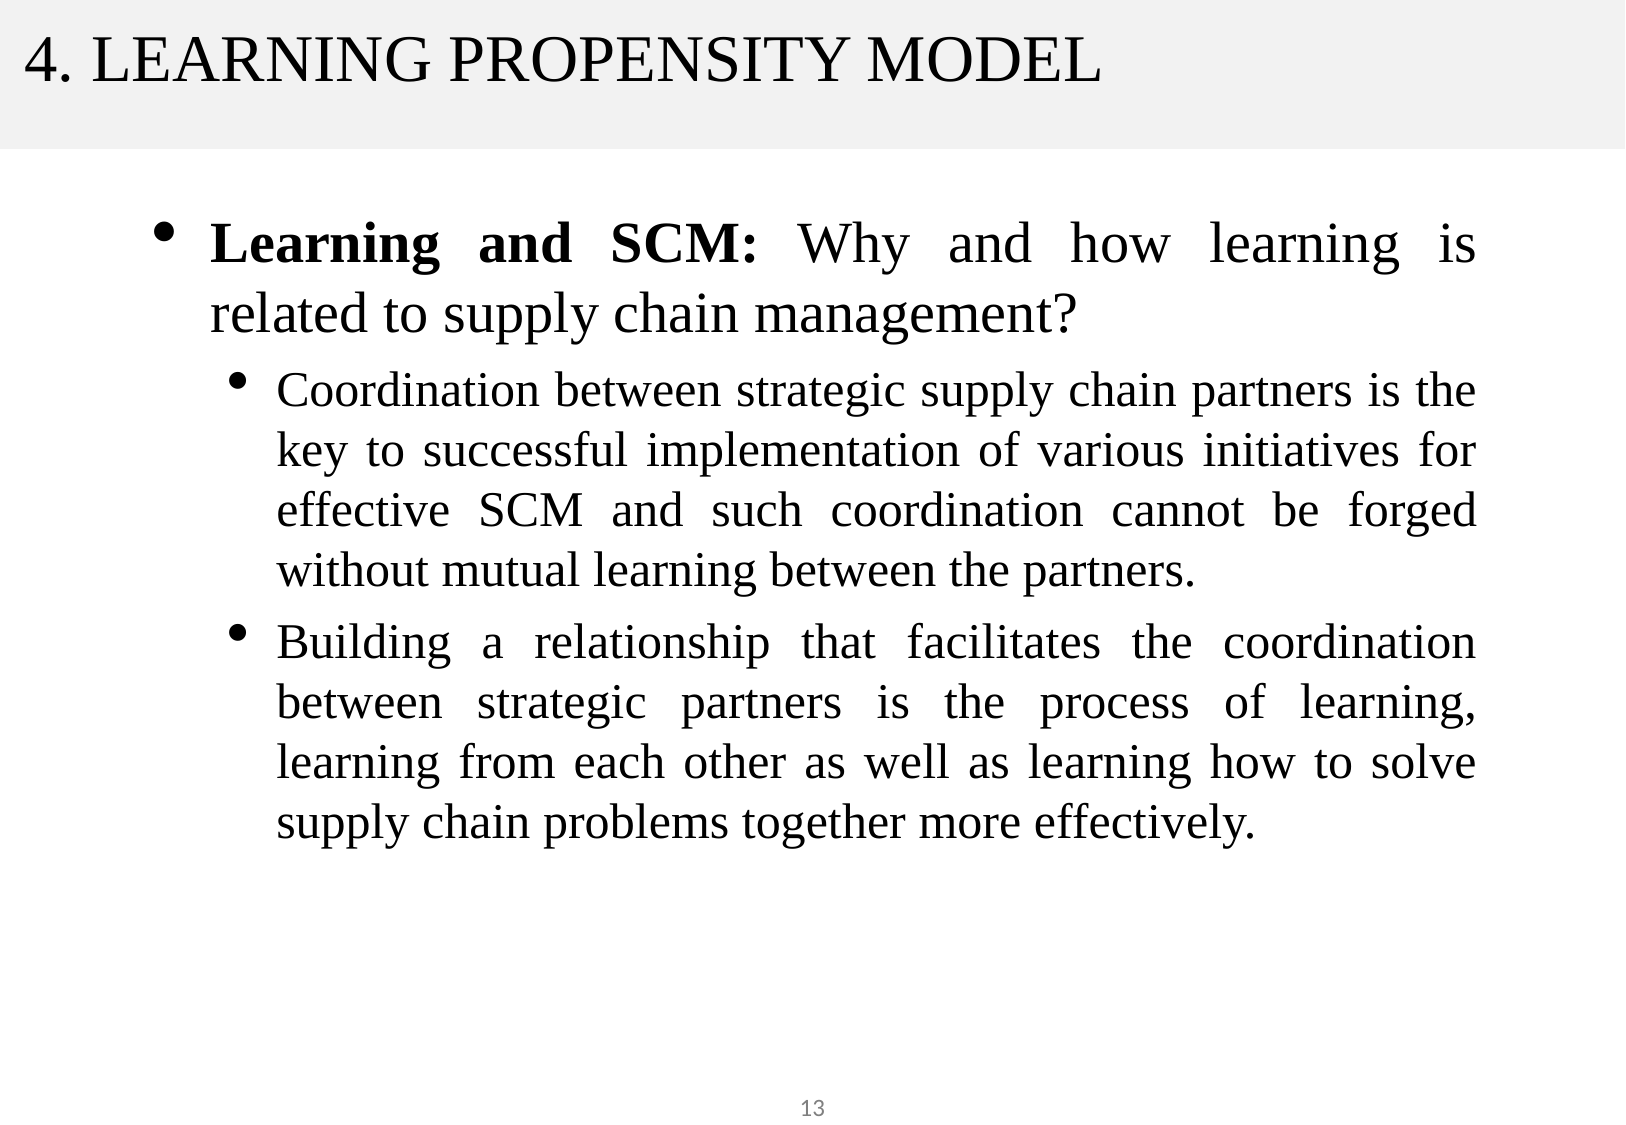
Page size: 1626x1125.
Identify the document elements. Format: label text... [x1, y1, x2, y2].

list Learning and SCM: Why and how learning is related to supply chain management? Coordination between strategic supply chain partners is the key to successful implementation of various initiatives for effective SCM and such coordination cannot be forged without mutual learning between the partners. Building a relationship that facilitates the coordination between strategic partners is the process of learning, learning from each other as well as learning how to solve supply chain problems together more effectively. [139, 196, 1493, 872]
title 4. LEARNING PROPENSITY MODEL [9, 7, 1445, 157]
